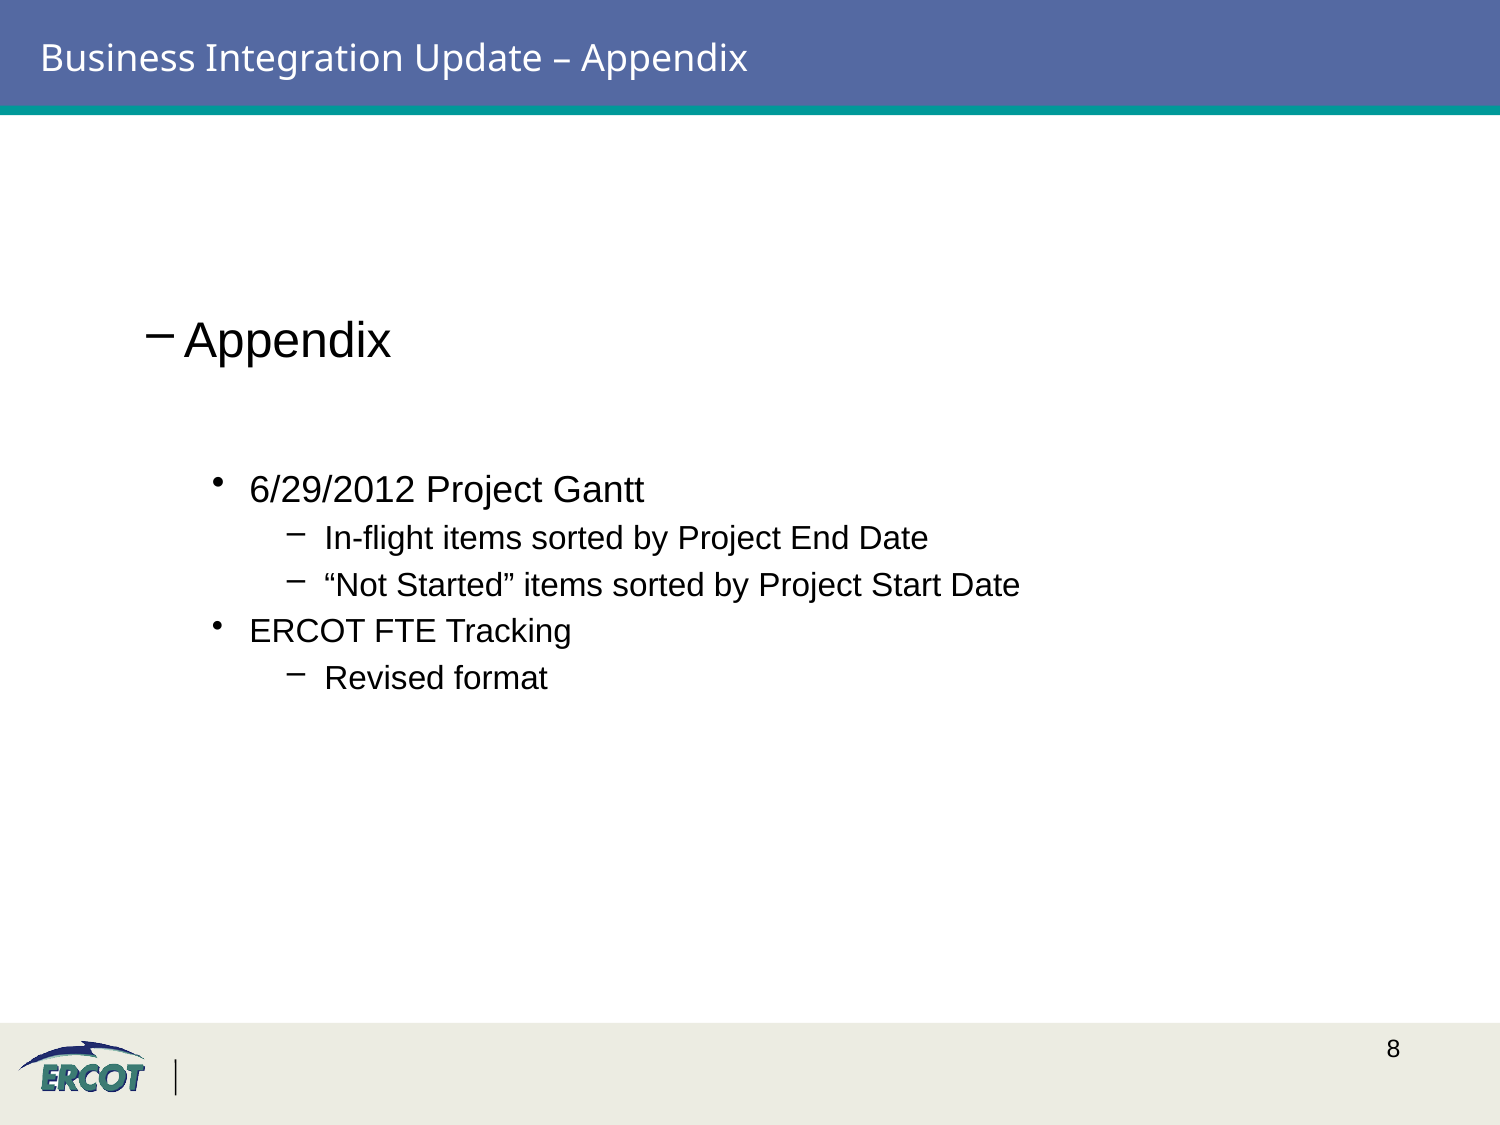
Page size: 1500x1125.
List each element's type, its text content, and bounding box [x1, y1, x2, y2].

list Appendix 6/29/2012 Project Gantt In-flight items sorted by Project End Date “Not Started” items sorted by Project Start Date ERCOT FTE Tracking Revised format [74, 299, 1426, 1001]
picture [10, 1031, 151, 1111]
title Business Integration Update – Appendix [24, 0, 1013, 113]
